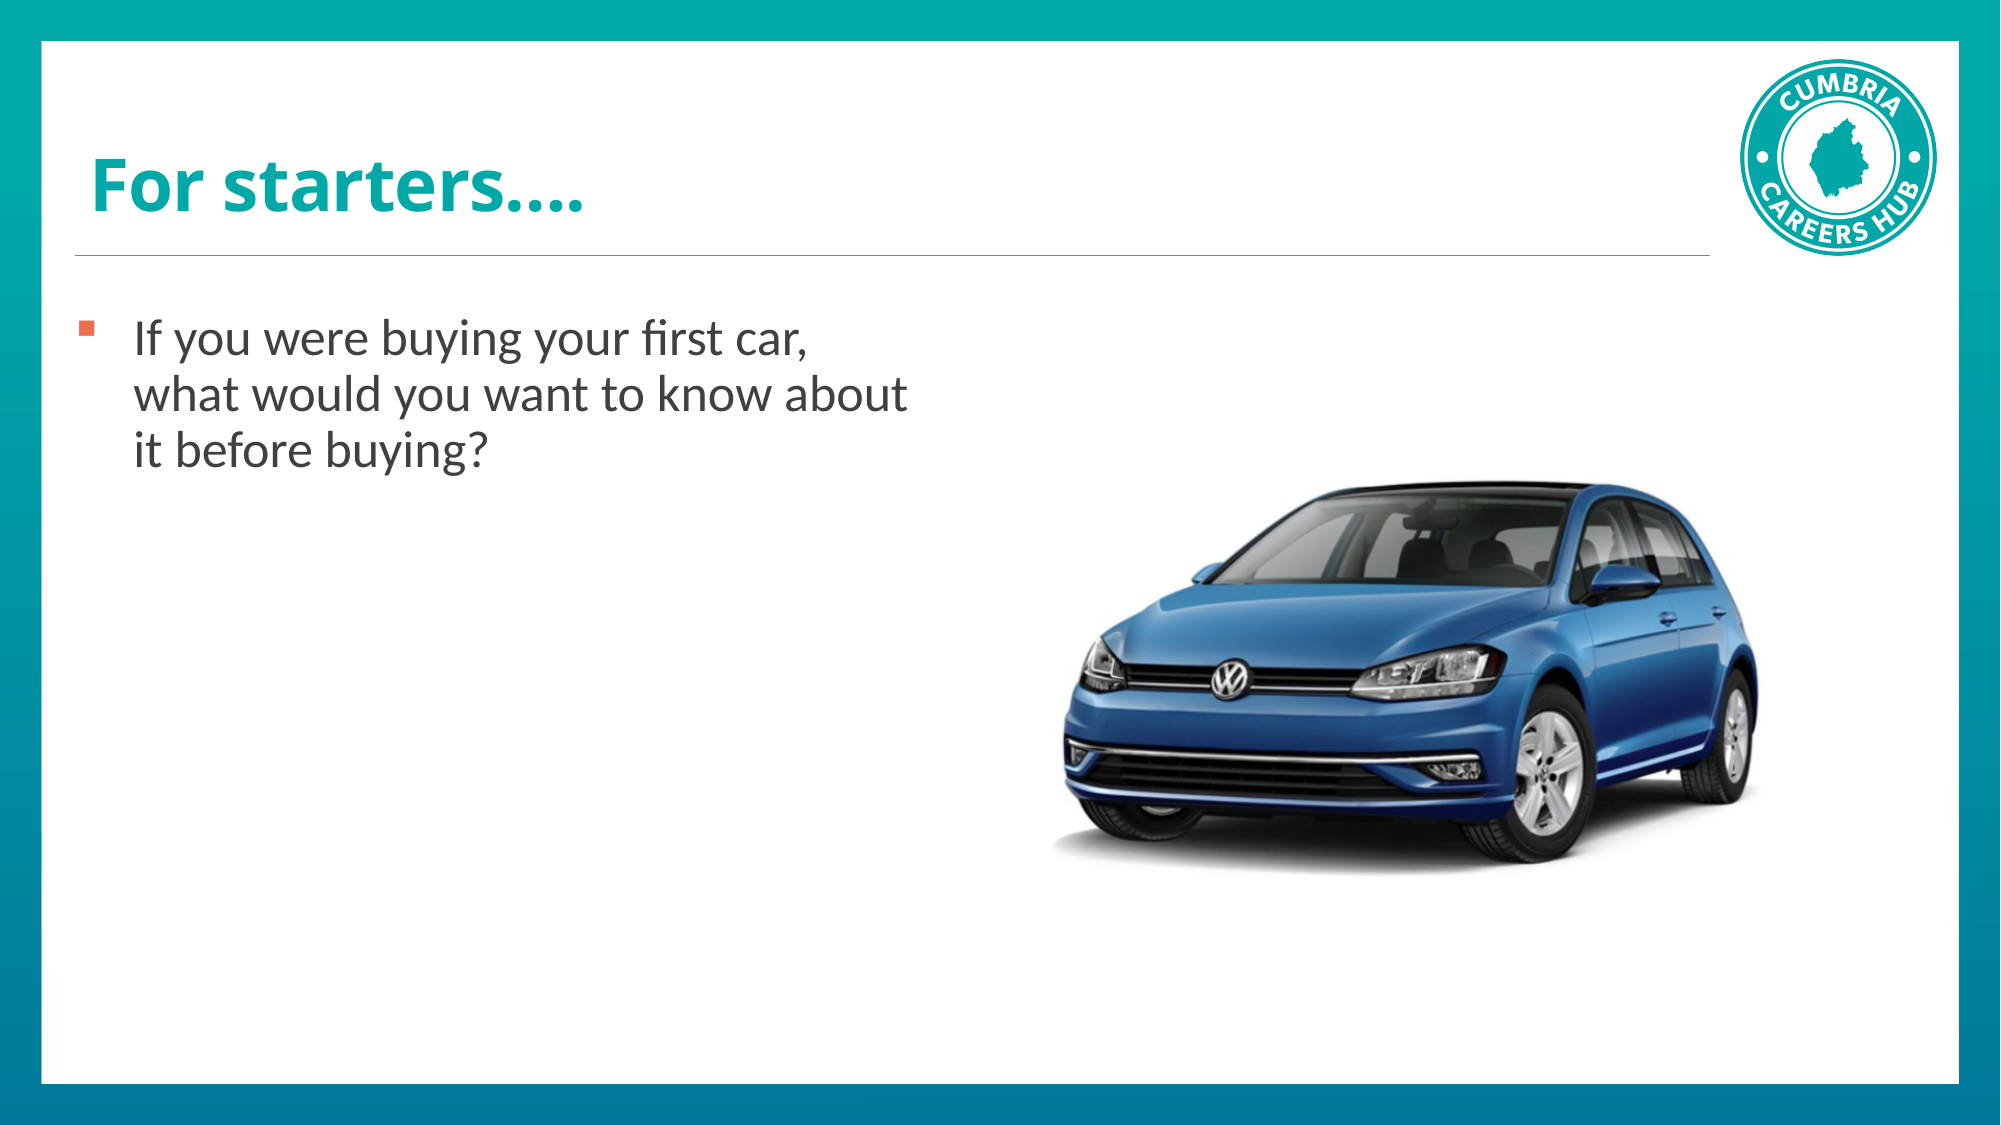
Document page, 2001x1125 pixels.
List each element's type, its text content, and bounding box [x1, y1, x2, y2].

picture [0, 0, 2000, 1083]
list If you were buying your first car, what would you want to know about it before buying? [74, 303, 921, 1003]
title For starters…. [74, 122, 1725, 256]
